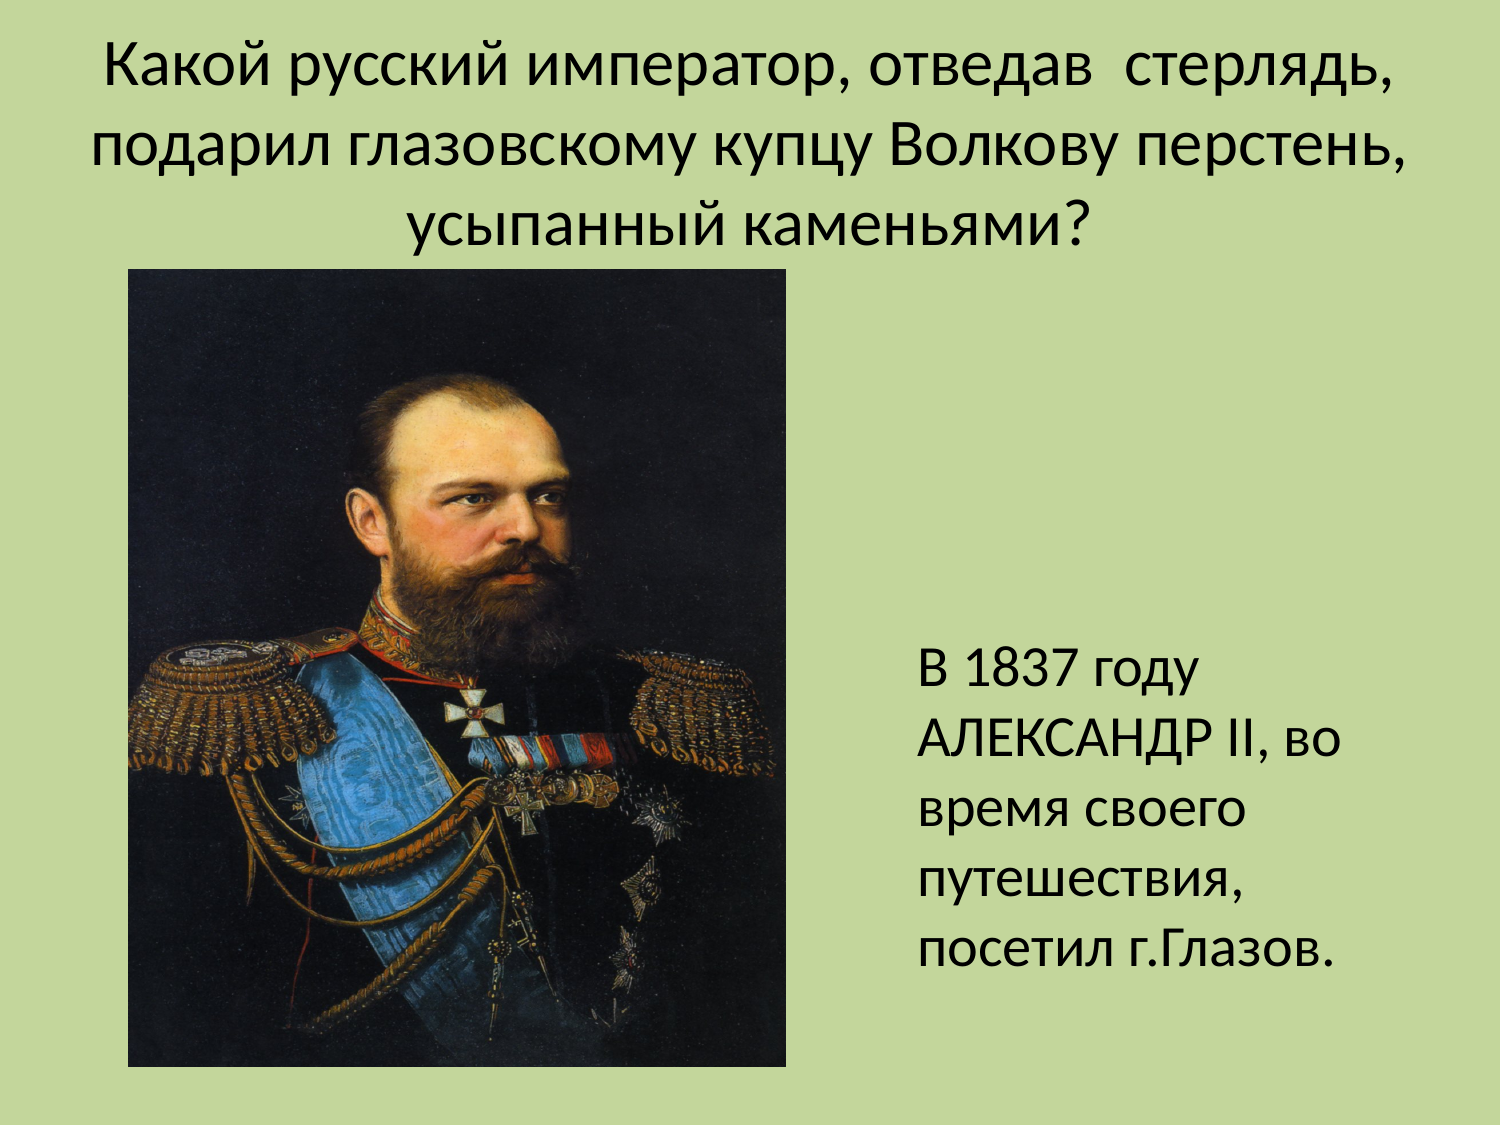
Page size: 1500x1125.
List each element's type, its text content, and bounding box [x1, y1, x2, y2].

title Какой русский император, отведав стерлядь, подарил глазовскому купцу Волкову перстень, усыпанный каменьями? [75, 45, 1425, 233]
text_box В 1837 году АЛЕКСАНДР II, во время своего путешествия, посетил г.Глазов. [902, 621, 1465, 986]
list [128, 269, 786, 1067]
